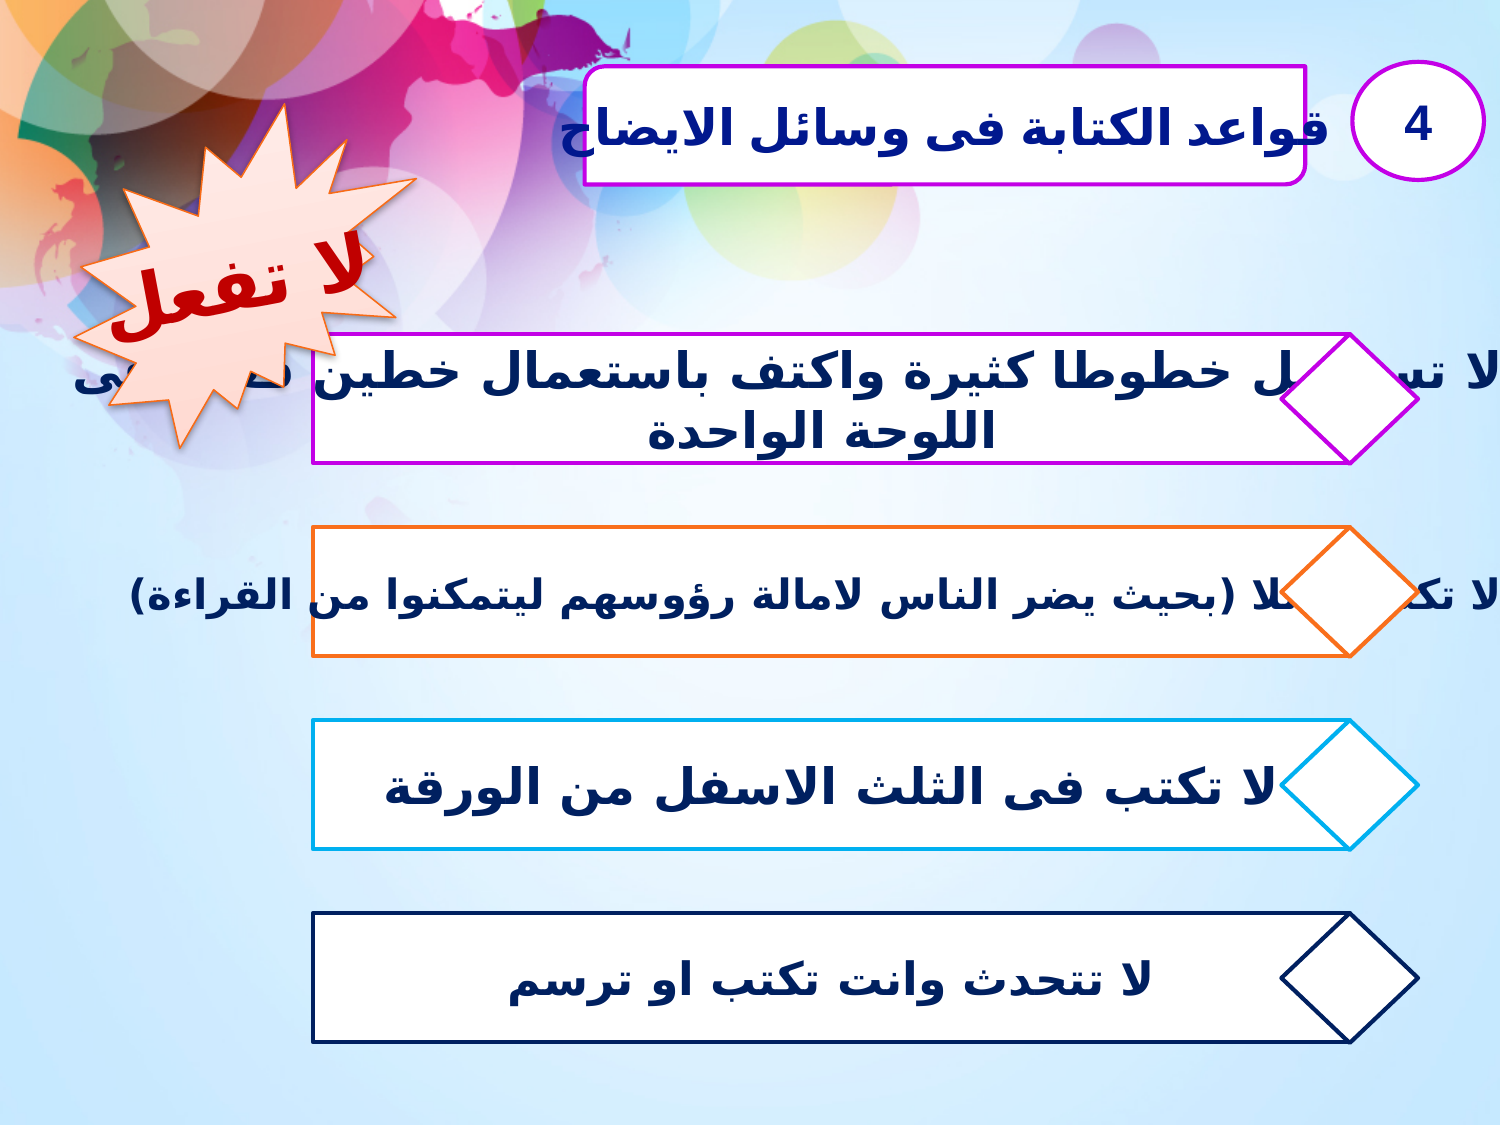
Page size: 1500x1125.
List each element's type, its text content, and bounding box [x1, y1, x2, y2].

text_box لا تفعل [73, 103, 418, 450]
text_box [1279, 911, 1421, 1045]
text_box [1279, 525, 1421, 659]
text_box لا تستعمل خطوطا كثيرة واكتف باستعمال خطين فقط فى اللوحة الواحدة [311, 332, 1347, 465]
text_box [1279, 718, 1421, 852]
text_box لا تكتب مائلا (بحيث يضر الناس لامالة رؤوسهم ليتمكنوا من القراءة) [311, 525, 1347, 658]
text_box لا تكتب فى الثلث الاسفل من الورقة [311, 718, 1347, 851]
text_box [1279, 332, 1421, 466]
text_box 4 [1350, 59, 1487, 183]
text_box لا تتحدث وانت تكتب او ترسم [311, 911, 1347, 1044]
picture [0, 0, 1500, 1125]
text_box قواعد الكتابة فى وسائل الايضاح [582, 64, 1308, 187]
